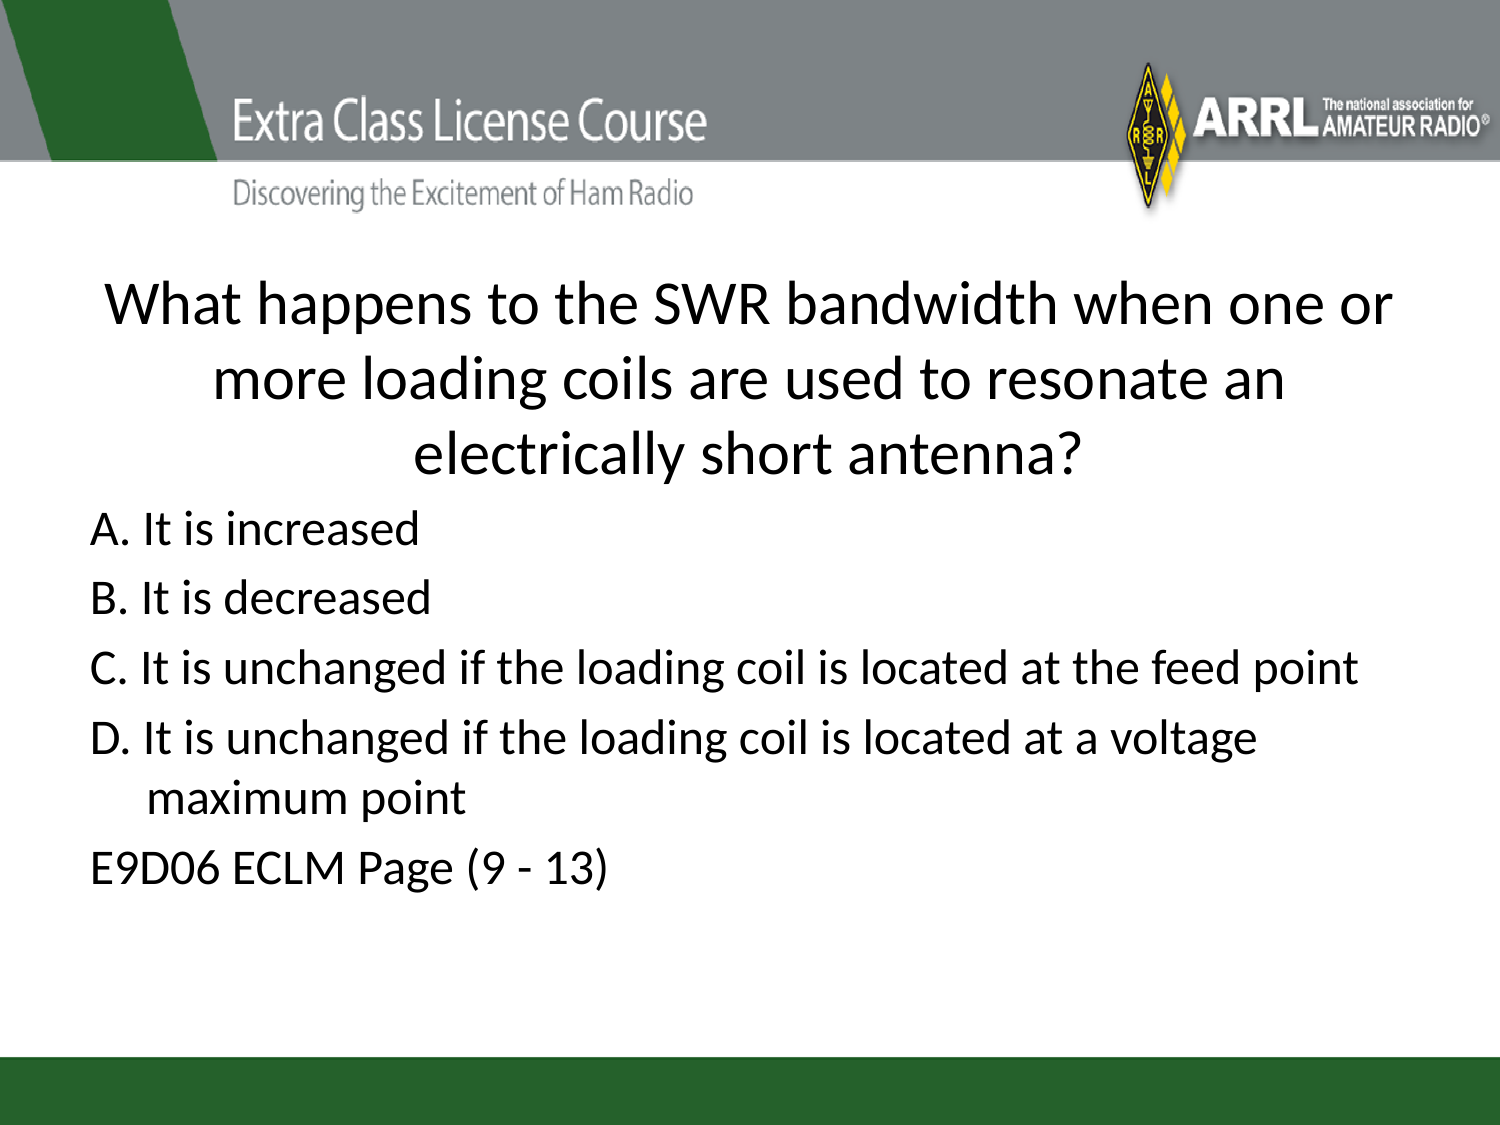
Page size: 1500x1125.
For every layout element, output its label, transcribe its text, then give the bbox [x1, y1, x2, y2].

picture [0, 0, 1500, 1125]
title What happens to the SWR bandwidth when one or more loading coils are used to resonate an electrically short antenna? [75, 254, 1425, 435]
list A. It is increased B. It is decreased C. It is unchanged if the loading coil is located at the feed point D. It is unchanged if the loading coil is located at a voltage maximum point E9D06 ECLM Page (9 - 13) [75, 487, 1425, 1005]
